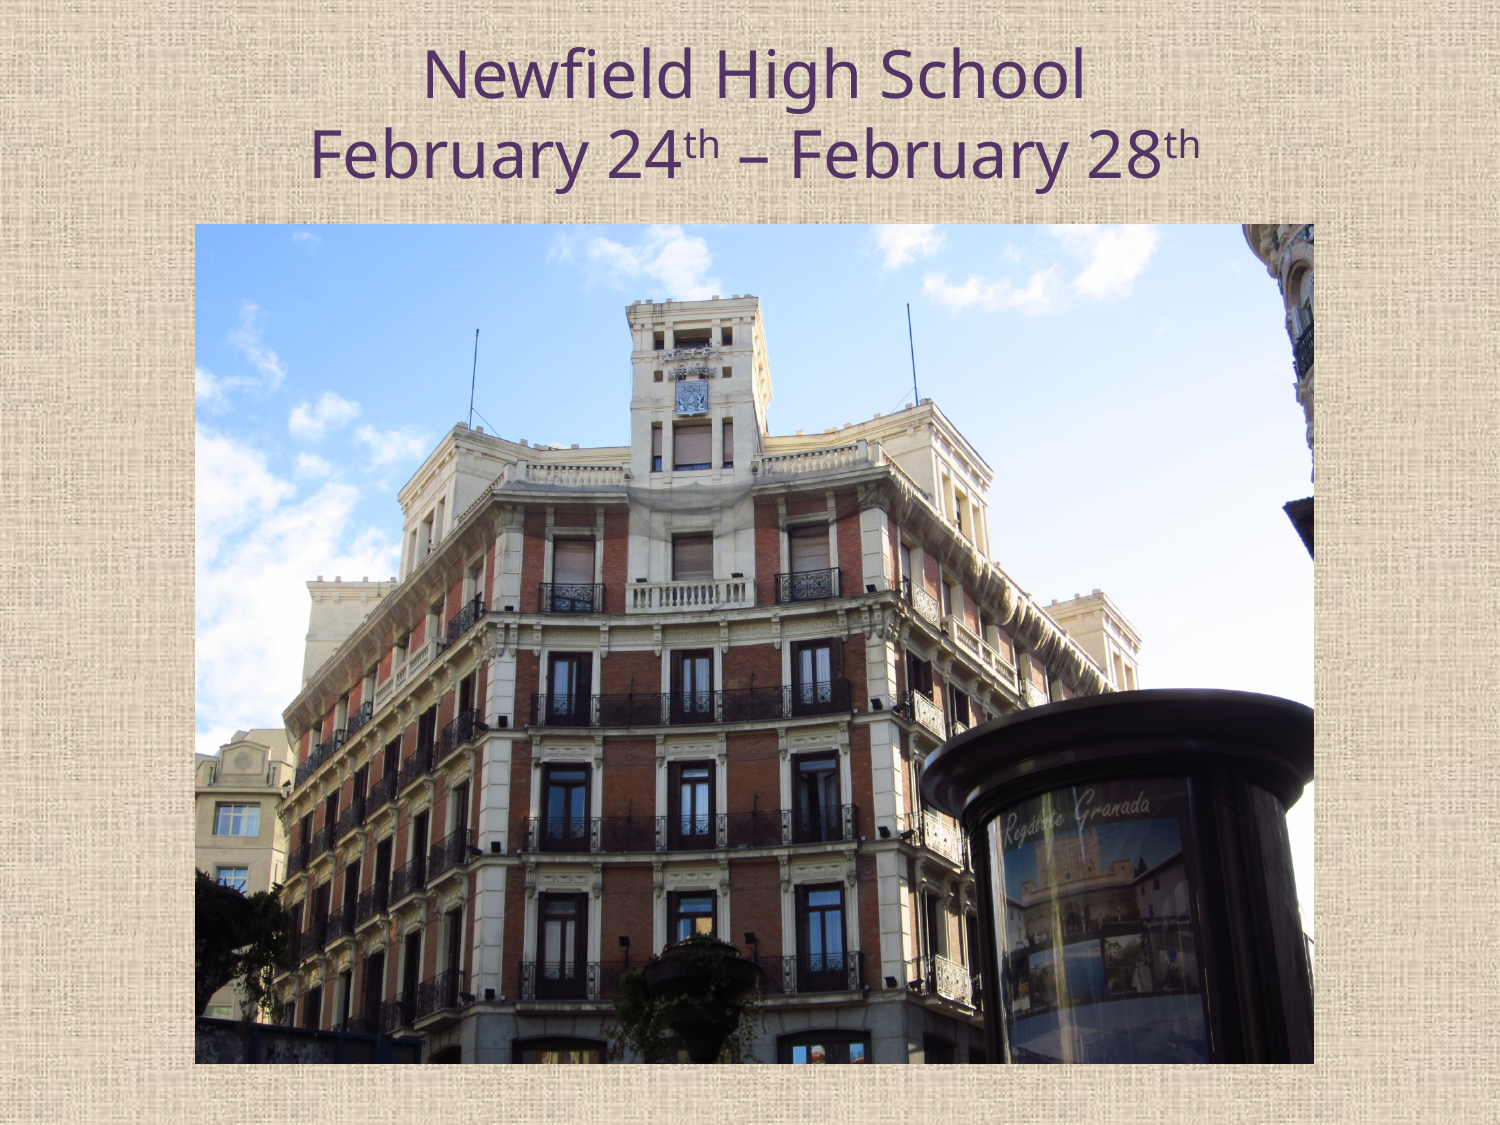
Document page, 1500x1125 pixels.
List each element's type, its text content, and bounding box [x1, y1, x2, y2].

text_box Newfield High School February 24th – February 28th [293, 24, 1217, 200]
picture [0, 0, 1500, 1125]
